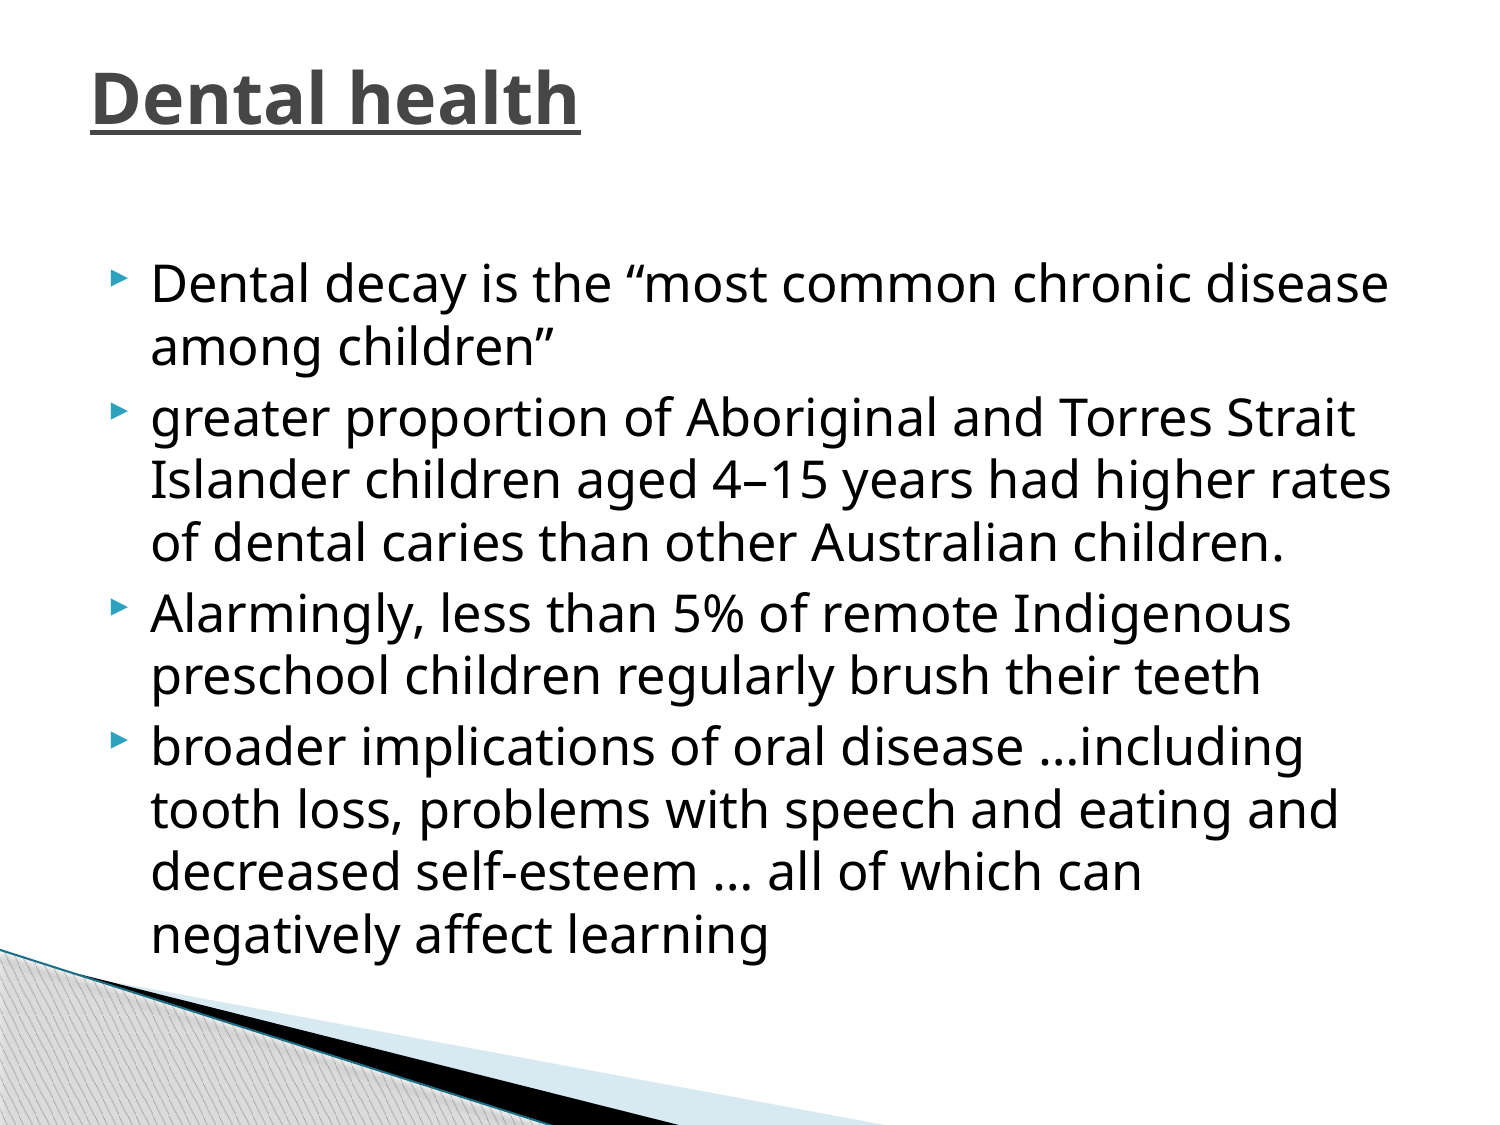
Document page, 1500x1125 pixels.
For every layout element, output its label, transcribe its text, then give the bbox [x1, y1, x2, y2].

list Dental decay is the “most common chronic disease among children” greater proportion of Aboriginal and Torres Strait Islander children aged 4–15 years had higher rates of dental caries than other Australian children. Alarmingly, less than 5% of remote Indigenous preschool children regularly brush their teeth broader implications of oral disease …including tooth loss, problems with speech and eating and decreased self-esteem … all of which can negatively affect learning [75, 243, 1425, 986]
title Dental health [75, 45, 1425, 233]
